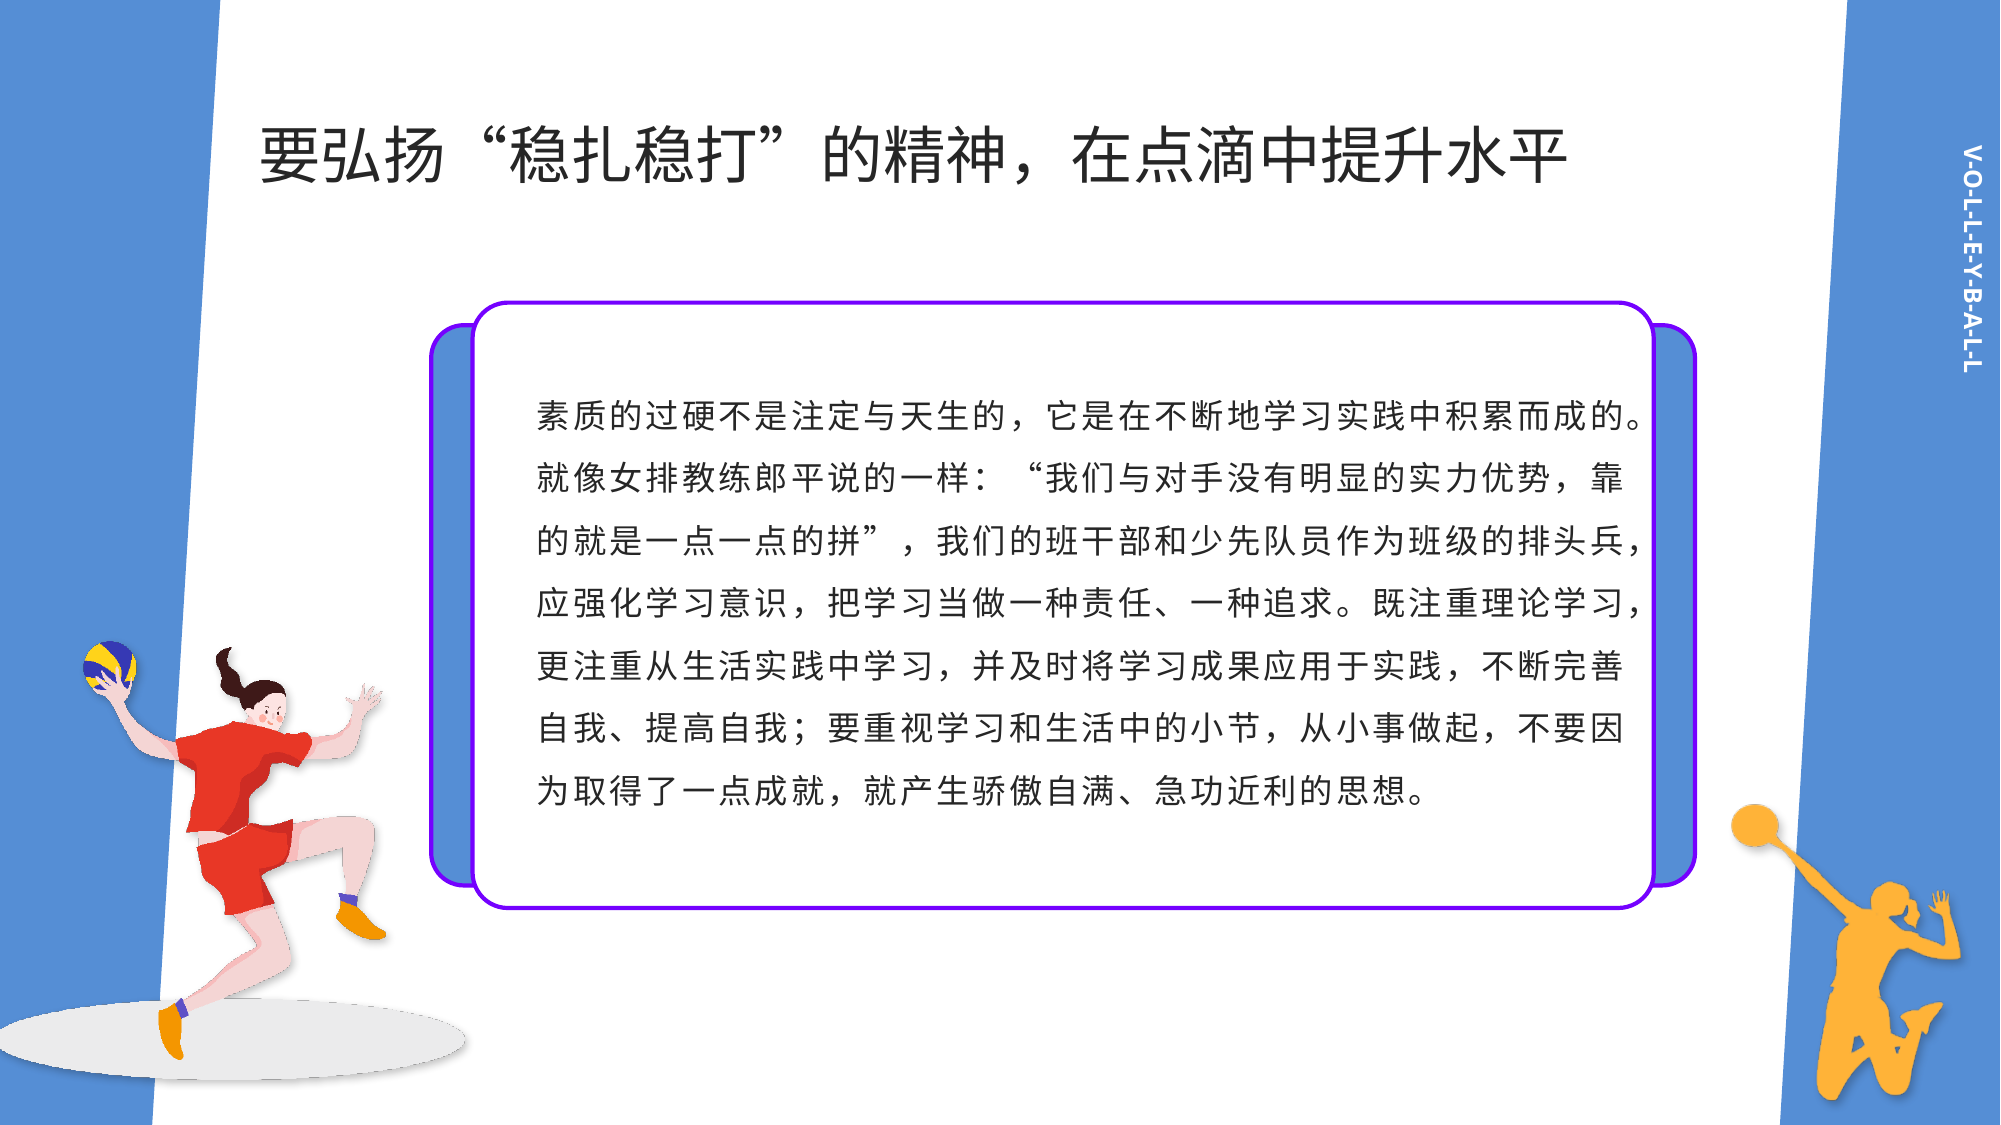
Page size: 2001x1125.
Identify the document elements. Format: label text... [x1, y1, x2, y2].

picture [1696, 758, 2000, 1125]
text_box 要弘扬“稳扎稳打”的精神，在点滴中提升水平 [200, 101, 1800, 206]
picture [0, 638, 466, 1081]
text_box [430, 302, 1696, 909]
